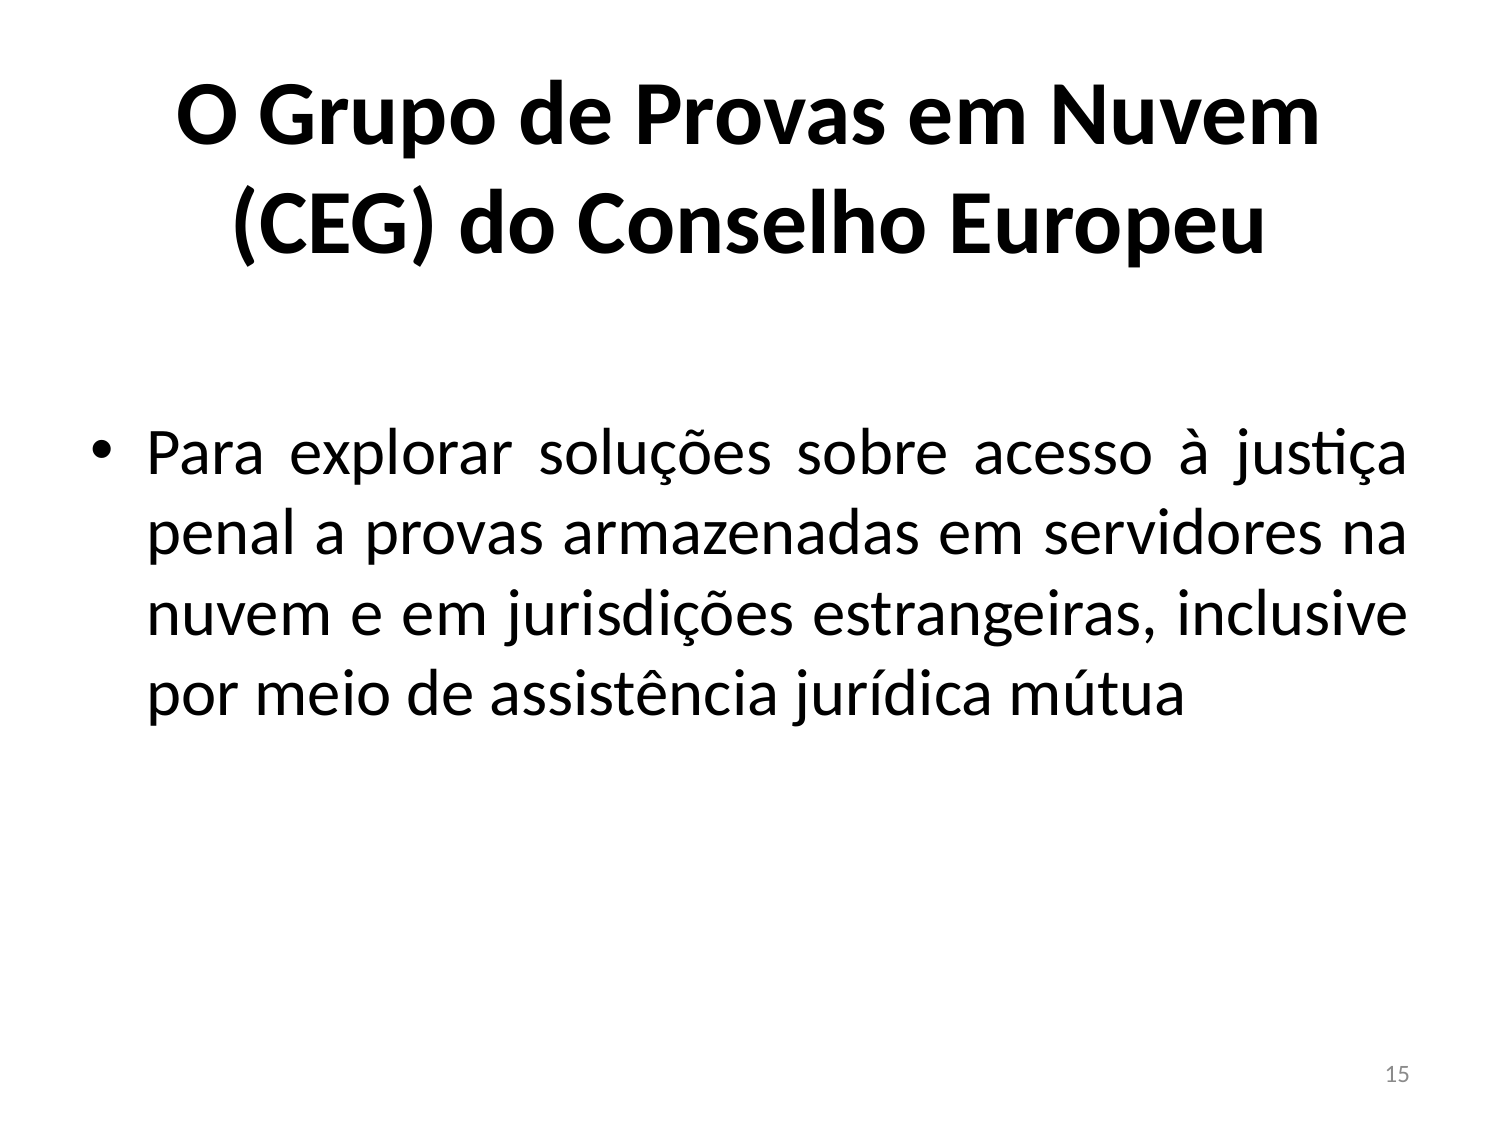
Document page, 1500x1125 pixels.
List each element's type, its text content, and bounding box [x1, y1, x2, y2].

list Para explorar soluções sobre acesso à justiça penal a provas armazenadas em servidores na nuvem e em jurisdições estrangeiras, inclusive por meio de assistência jurídica mútua [75, 400, 1425, 1005]
slide_number 15 [1074, 1042, 1425, 1103]
title O Grupo de Provas em Nuvem (CEG) do Conselho Europeu [75, 45, 1425, 233]
